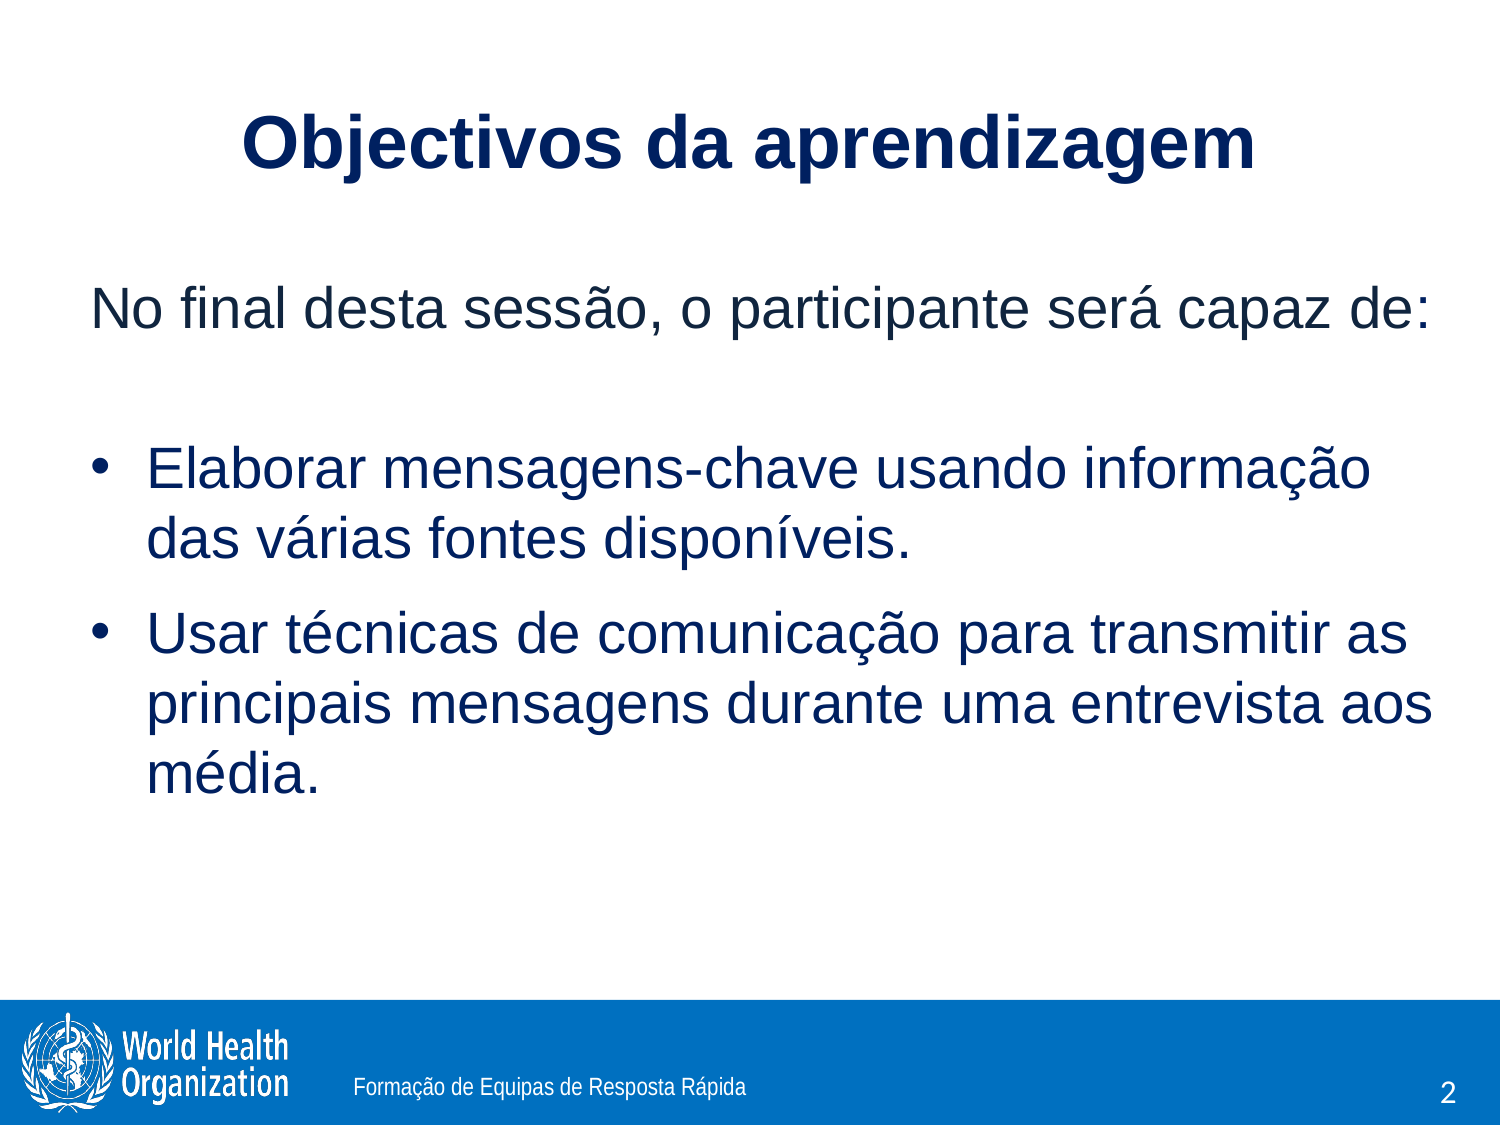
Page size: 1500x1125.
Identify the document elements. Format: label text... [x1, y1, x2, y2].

list No final desta sessão, o participante será capaz de: Elaborar mensagens-chave usando informação das várias fontes disponíveis. Usar técnicas de comunicação para transmitir as principais mensagens durante uma entrevista aos média. [75, 262, 1459, 823]
picture [21, 1012, 288, 1113]
title Objectivos da aprendizagem [75, 45, 1425, 233]
